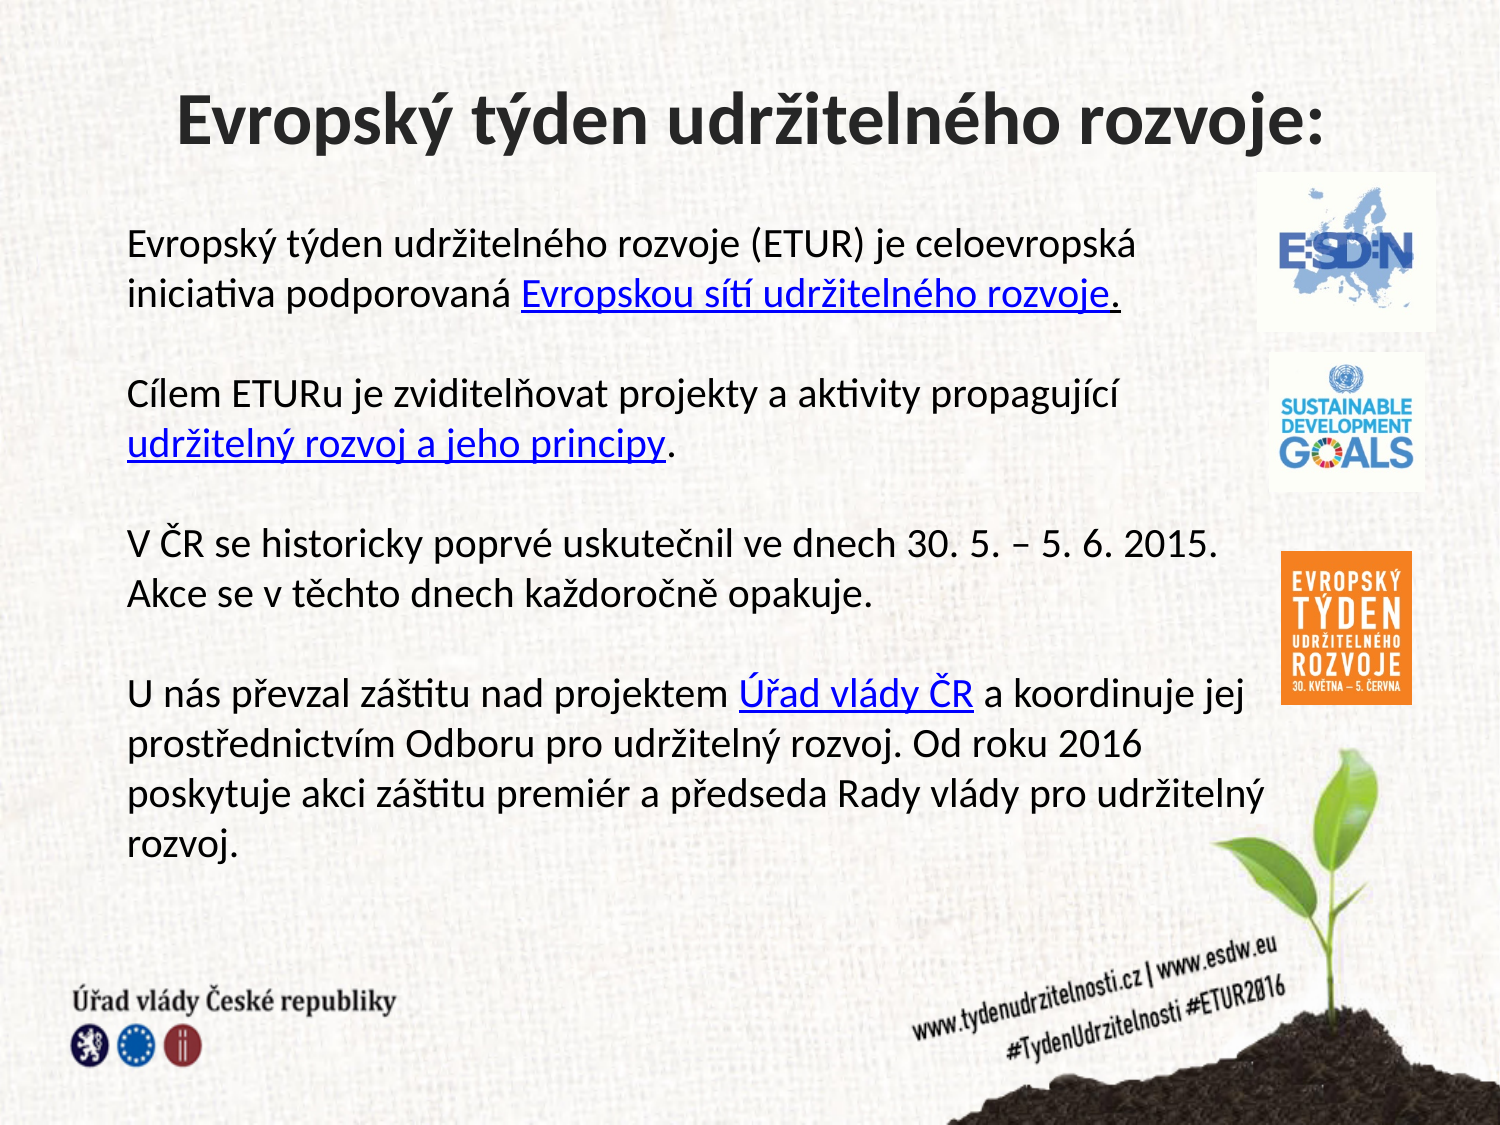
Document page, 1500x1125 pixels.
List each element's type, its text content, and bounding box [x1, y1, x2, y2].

picture [0, 0, 1500, 1125]
title Evropský týden udržitelného rozvoje: [76, 66, 1427, 254]
text_box Evropský týden udržitelného rozvoje (ETUR) je celoevropská iniciativa podporovaná Evropskou sítí udržitelného rozvoje. Cílem ETURu je zviditelňovat projekty a aktivity propagující udržitelný rozvoj a jeho principy. V ČR se historicky poprvé uskutečnil ve dnech 30. 5. – 5. 6. 2015. Akce se v těchto dnech každoročně opakuje. U nás převzal záštitu nad projektem Úřad vlády ČR a koordinuje jej prostřednictvím Odboru pro udržitelný rozvoj. Od roku 2016 poskytuje akci záštitu premiér a předseda Rady vlády pro udržitelný rozvoj. [112, 208, 1306, 924]
